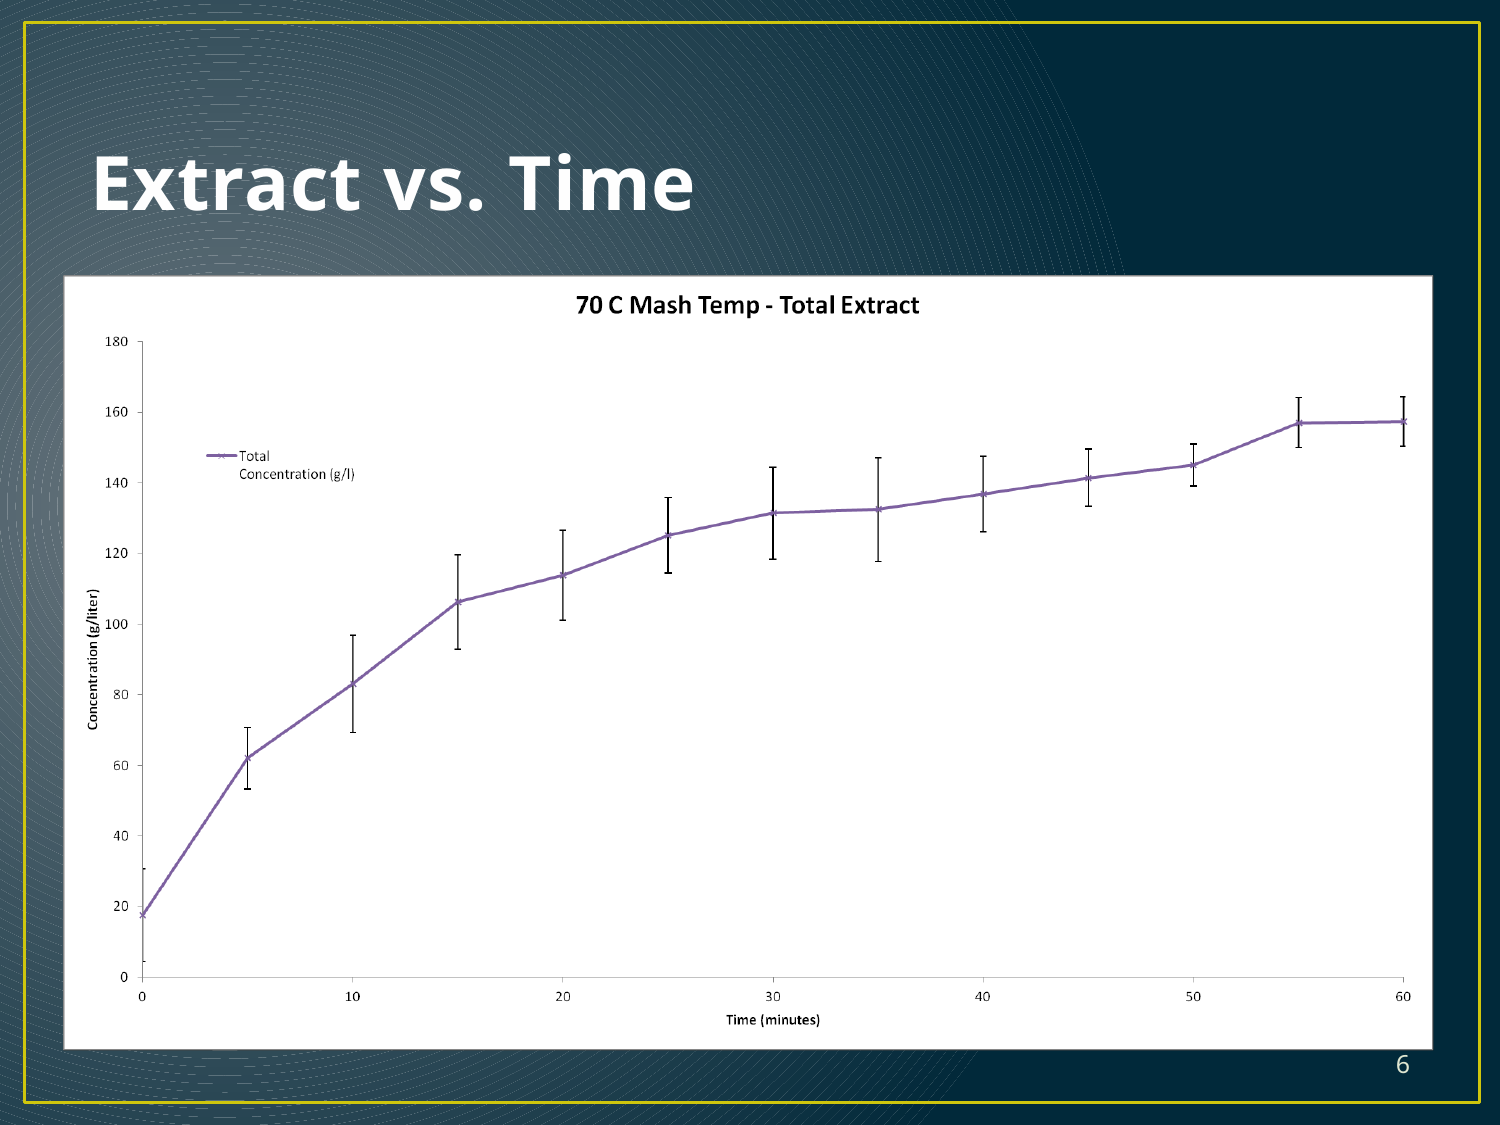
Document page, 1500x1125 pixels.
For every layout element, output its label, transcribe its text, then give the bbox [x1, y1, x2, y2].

picture [926, 1056, 941, 1065]
title Extract vs. Time [75, 45, 1425, 233]
picture [62, 268, 1433, 1051]
slide_number 6 [1074, 1062, 1425, 1096]
